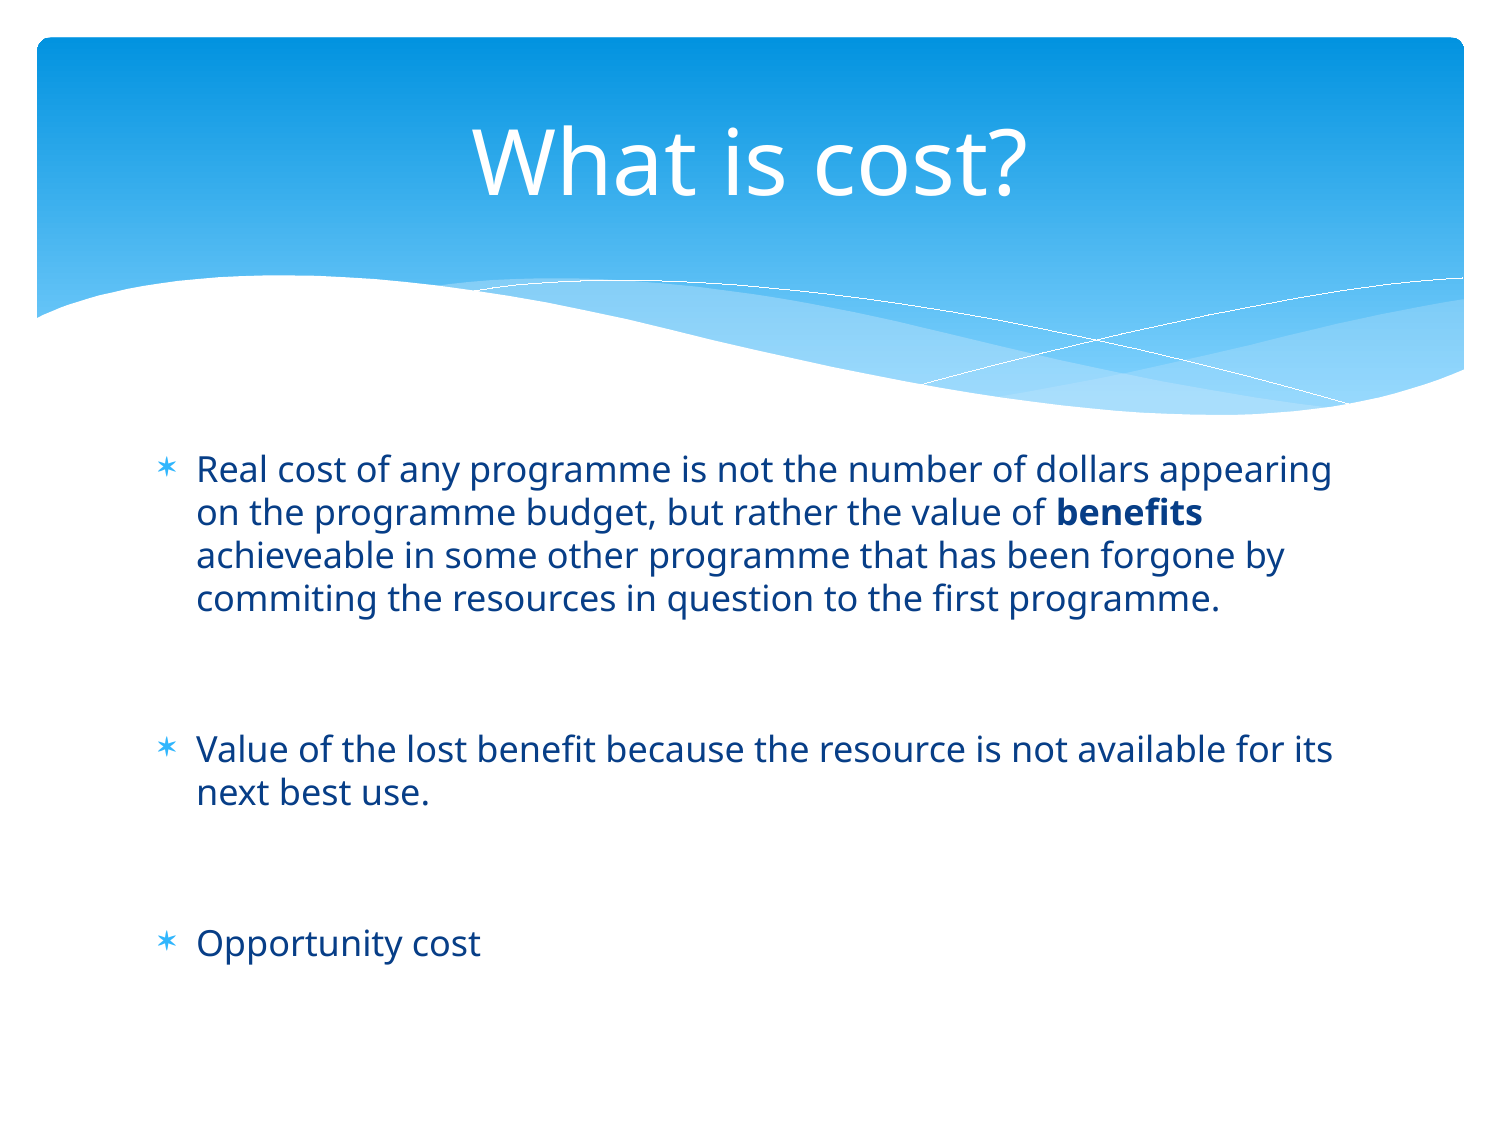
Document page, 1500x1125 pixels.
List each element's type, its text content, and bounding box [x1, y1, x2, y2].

title What is cost? [75, 55, 1425, 261]
list Real cost of any programme is not the number of dollars appearing on the programme budget, but rather the value of benefits achieveable in some other programme that has been forgone by commiting the resources in question to the first programme. Value of the lost benefit because the resource is not available for its next best use. Opportunity cost [143, 438, 1359, 1005]
